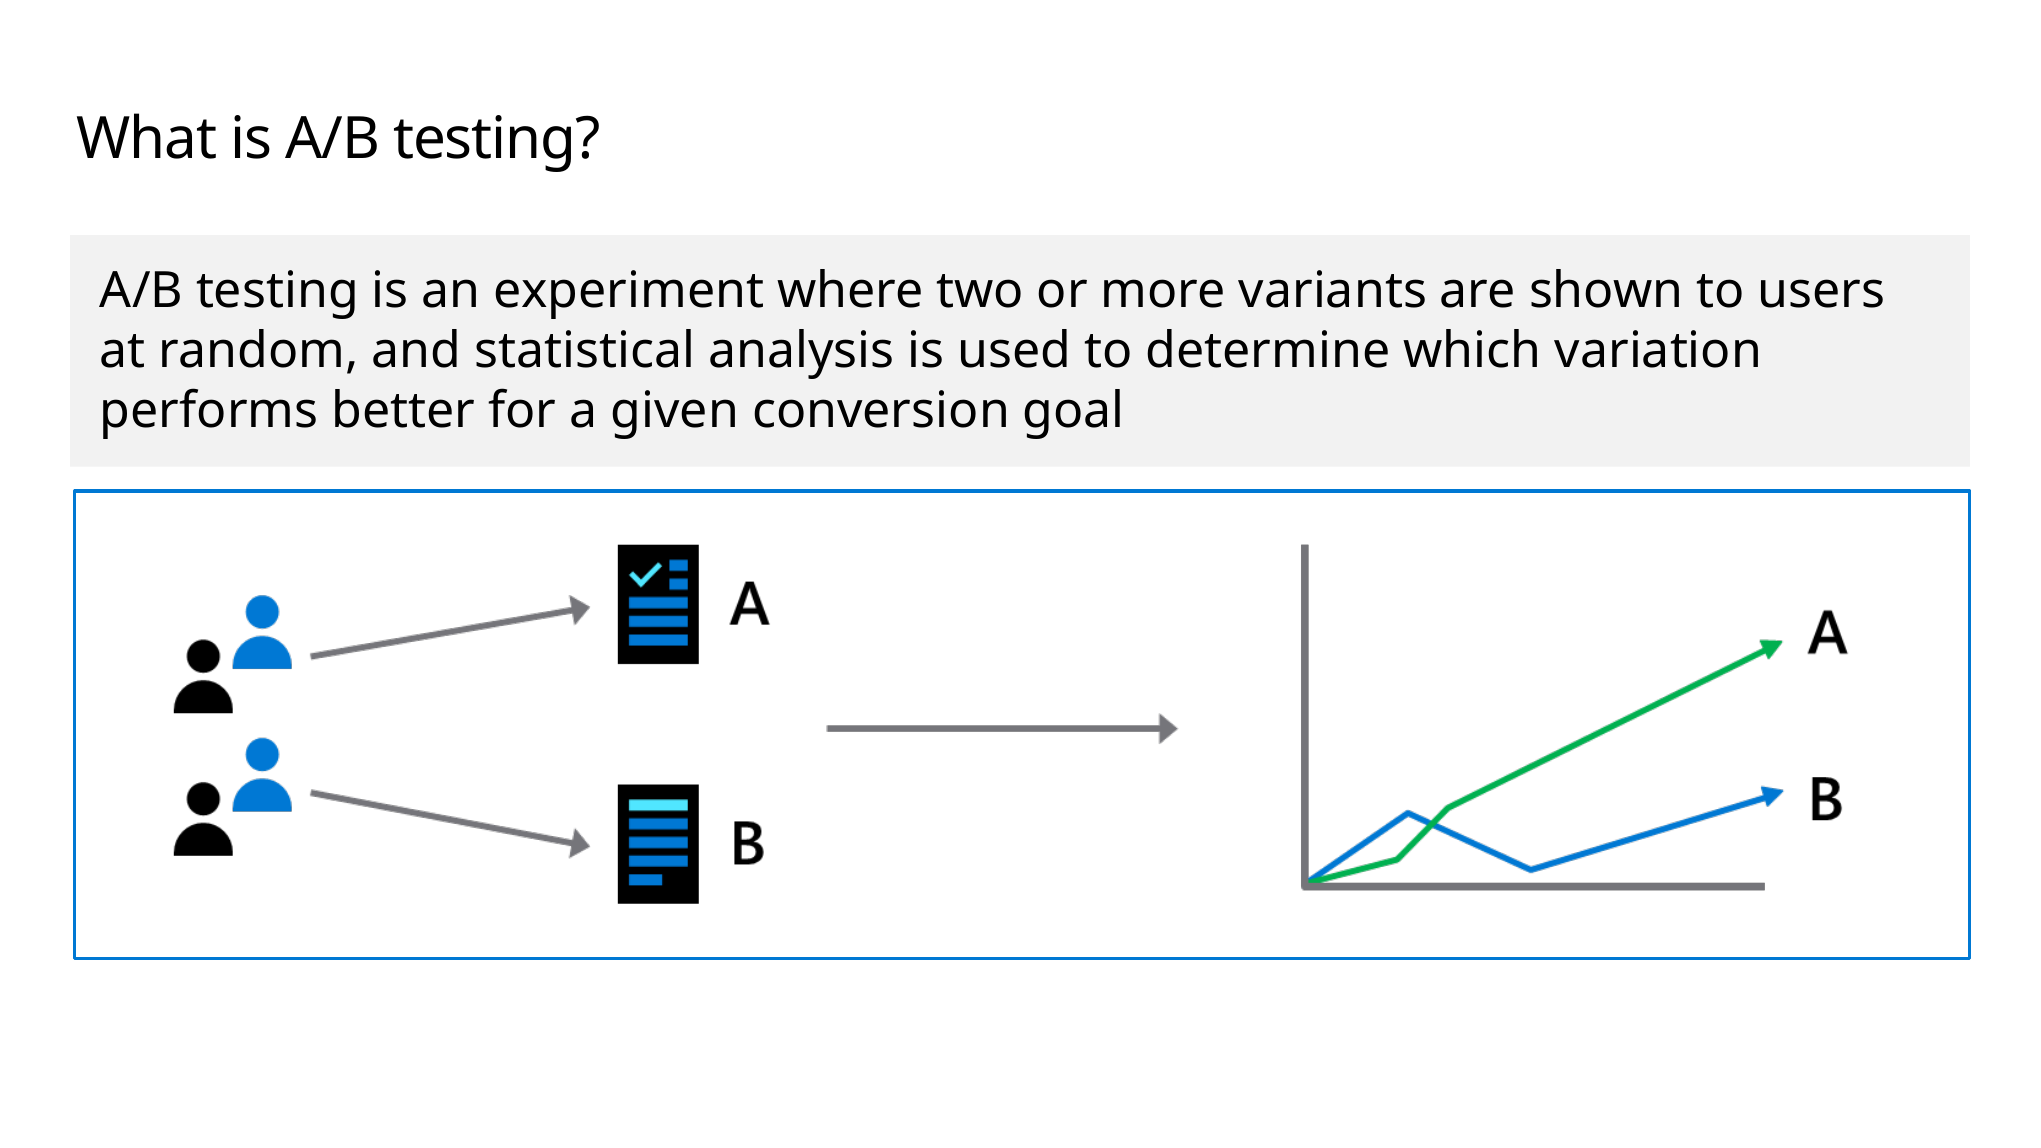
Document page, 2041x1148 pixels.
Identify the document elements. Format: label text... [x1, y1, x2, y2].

title What is A/B testing? [76, 103, 1969, 172]
picture [76, 492, 1969, 958]
text_box A/B testing is an experiment where two or more variants are shown to users at random, and statistical analysis is used to determine which variation performs better for a given conversion goal [70, 235, 1970, 467]
